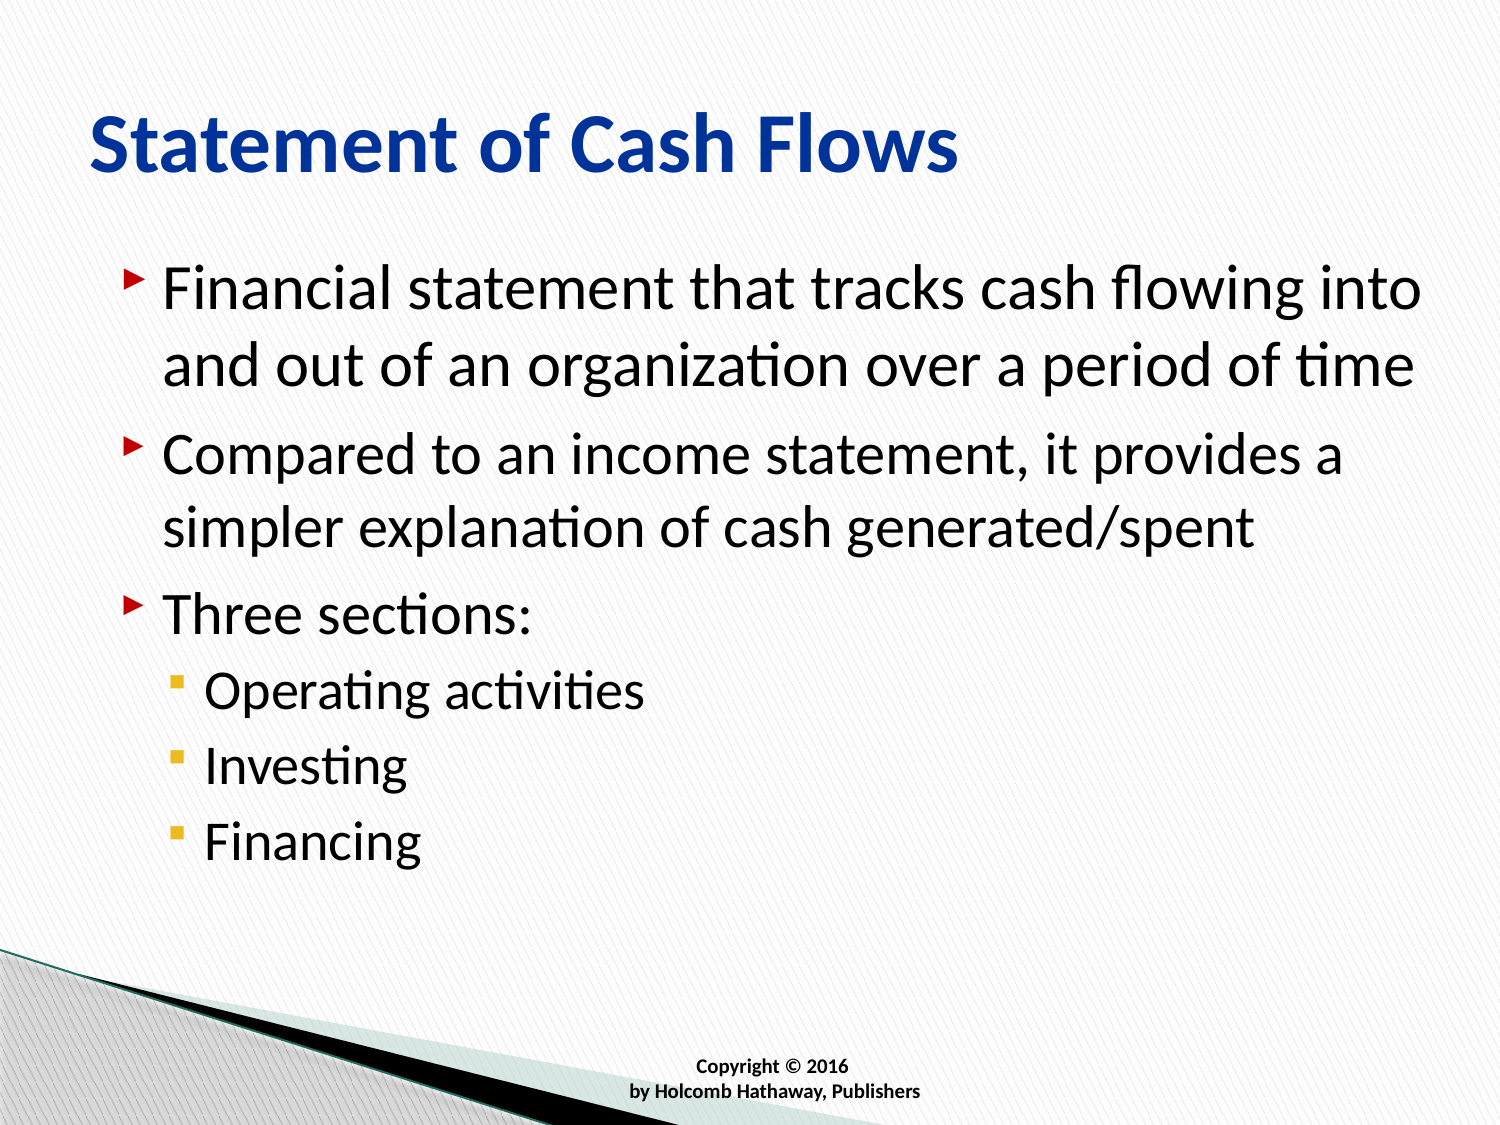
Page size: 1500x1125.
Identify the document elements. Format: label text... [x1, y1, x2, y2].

title Statement of Cash Flows [75, 45, 1425, 233]
footer Copyright © 2016 by Holcomb Hathaway, Publishers [582, 1050, 968, 1110]
list Financial statement that tracks cash flowing into and out of an organization over a period of time Compared to an income statement, it provides a simpler explanation of cash generated/spent Three sections: Operating activities Investing Financing [87, 237, 1450, 1050]
